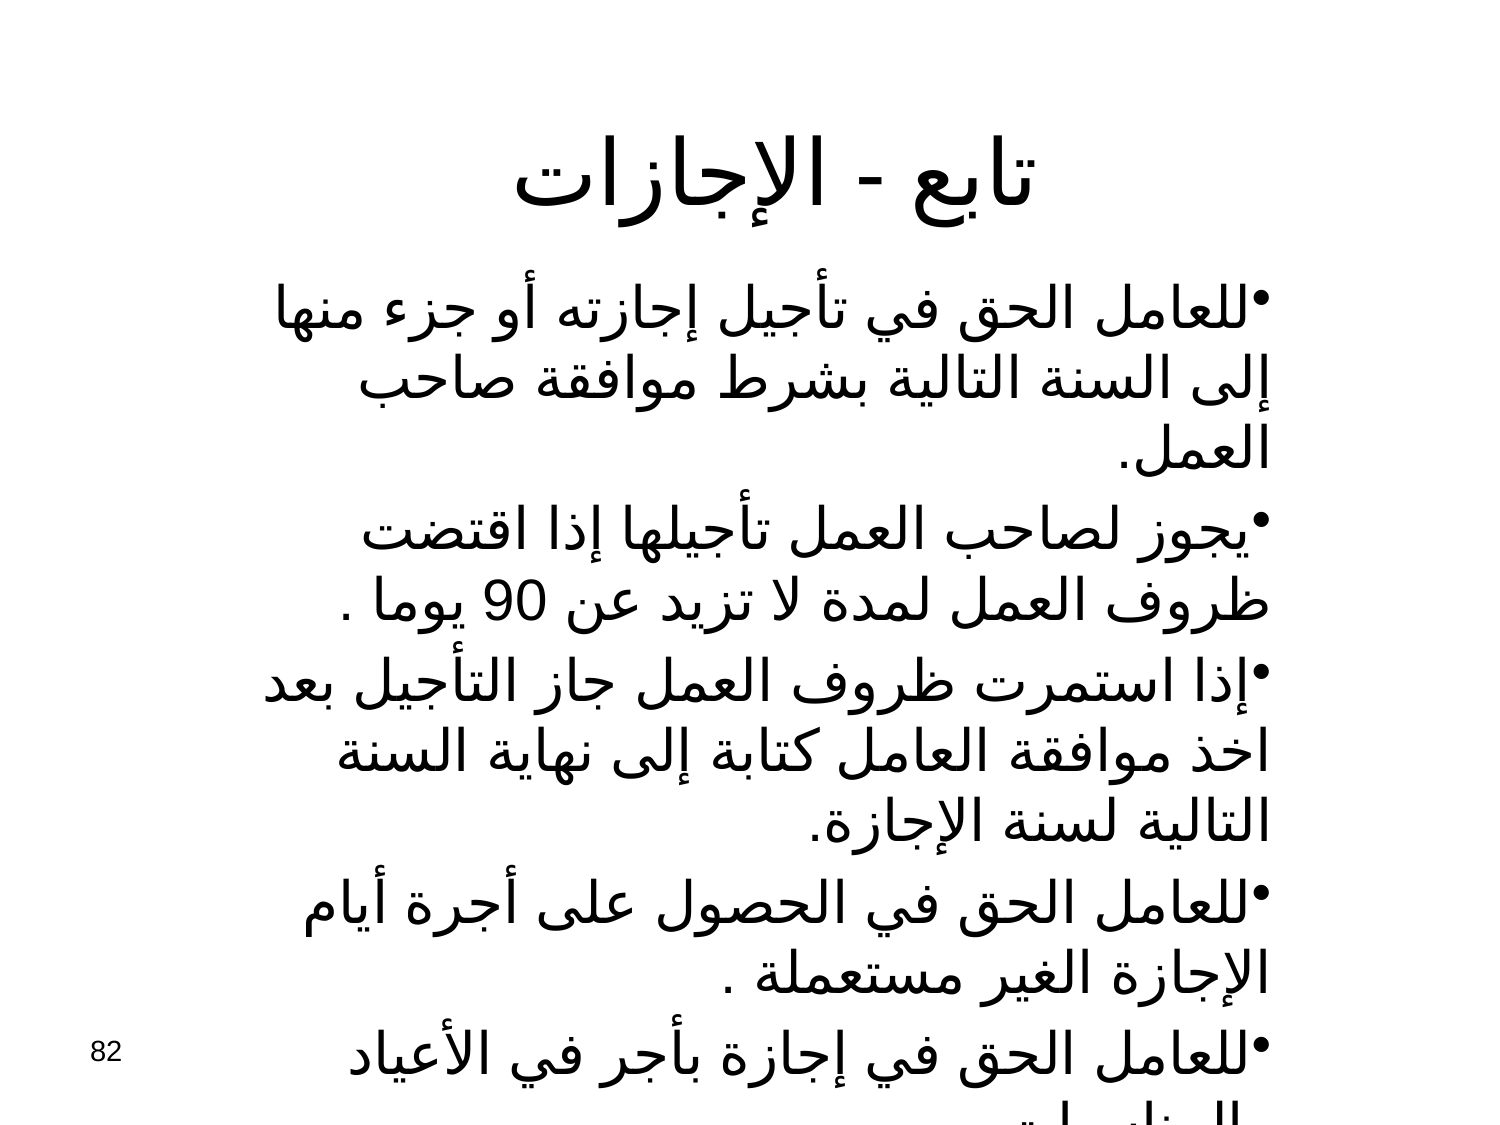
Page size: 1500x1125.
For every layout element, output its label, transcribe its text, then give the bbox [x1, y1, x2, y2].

slide_number 82 [74, 1024, 426, 1103]
subtitle للعامل الحق في تأجيل إجازته أو جزء منها إلى السنة التالية بشرط موافقة صاحب العمل. يجوز لصاحب العمل تأجيلها إذا اقتضت ظروف العمل لمدة لا تزيد عن 90 يوما . إذا استمرت ظروف العمل جاز التأجيل بعد اخذ موافقة العامل كتابة إلى نهاية السنة التالية لسنة الإجازة. للعامل الحق في الحصول على أجرة أيام الإجازة الغير مستعملة . للعامل الحق في إجازة بأجر في الأعياد والمناسبات. م 110 [237, 262, 1288, 1001]
title تابع - الإجازات [124, 99, 1401, 238]
